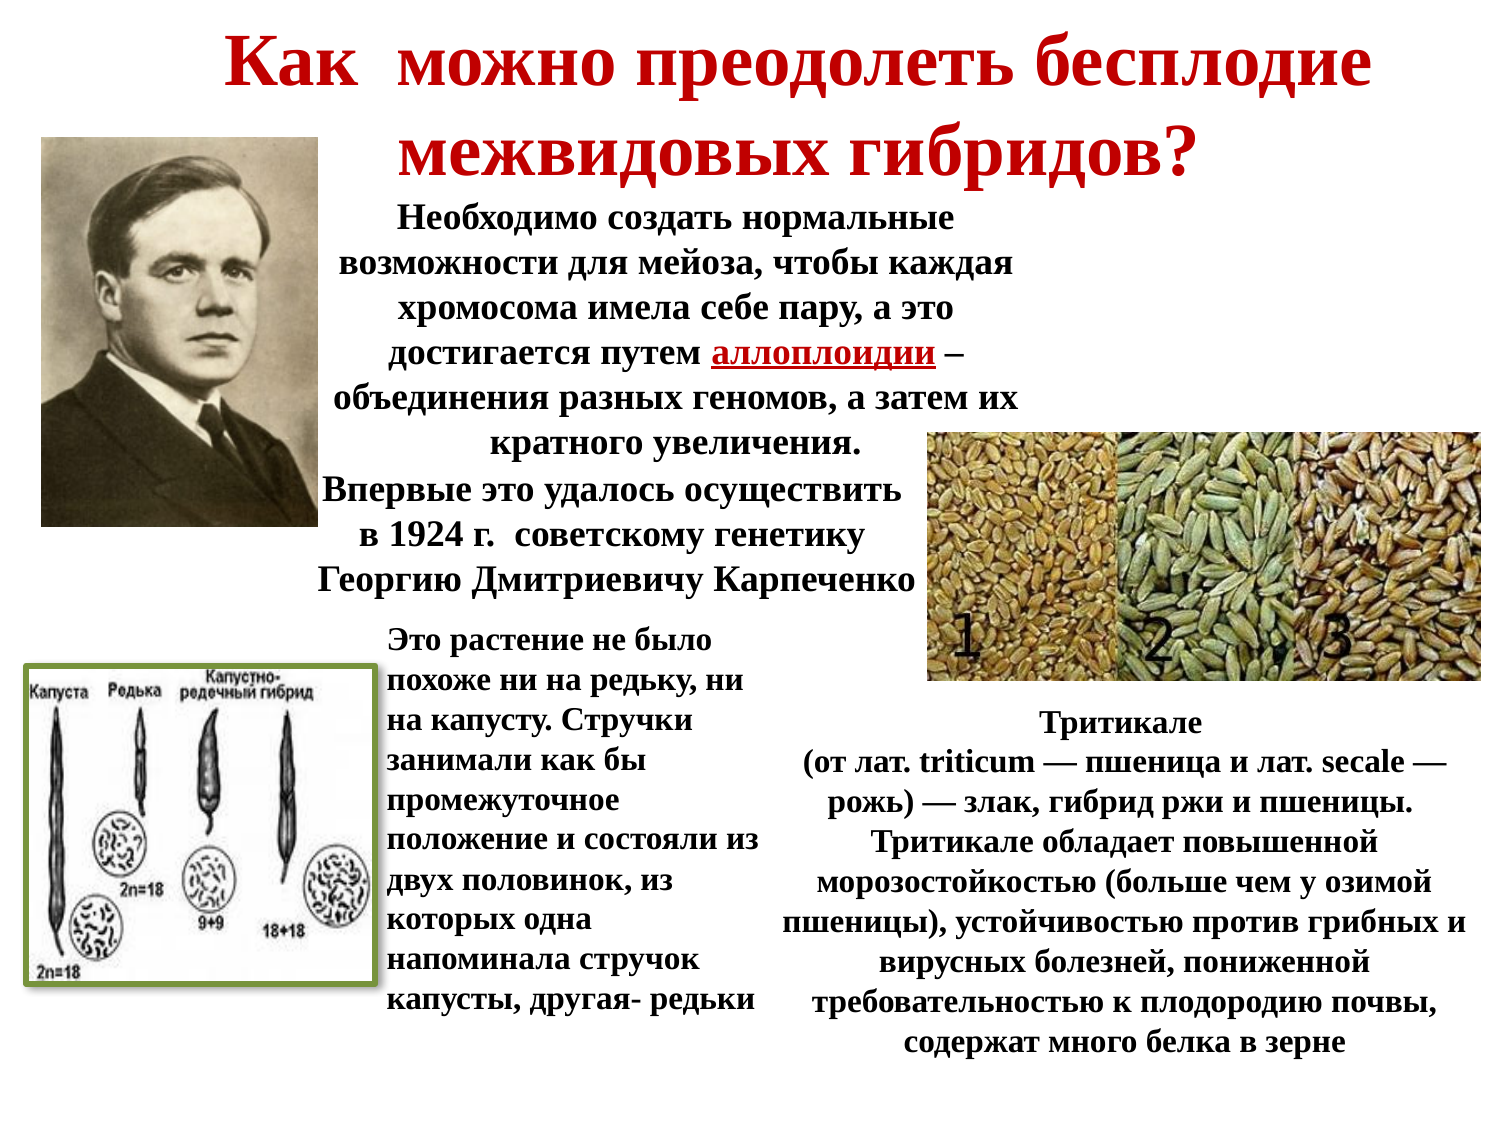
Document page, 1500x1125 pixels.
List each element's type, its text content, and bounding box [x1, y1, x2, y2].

picture [29, 668, 373, 981]
text_box Необходимо создать нормальные возможности для мейоза, чтобы каждая хромосома имела себе пару, а это достигается путем аллоплоидии – объединения разных геномов, а затем их кратного увеличения. [322, 184, 1052, 456]
picture [926, 432, 1482, 681]
title Как можно преодолеть бесплодие межвидовых гибридов? [123, 42, 1474, 159]
text_box Это растение не было похоже ни на редьку, ни на капусту. Стручки занимали как бы промежуточное положение и состояли из двух половинок, из которых одна напоминала стручок капусты, другая- редьки [371, 609, 798, 1024]
text_box Впервые это удалось осуществить в 1924 г. советскому генетику Георгию Дмитриевичу Карпеченко [242, 456, 921, 606]
text_box Тритикале (от лат. triticum — пшеница и лат. secale — рожь) — злак, гибрид ржи и пшеницы. Тритикале обладает повышенной морозостойкостью (больше чем у озимой пшеницы), устойчивостью против грибных и вирусных болезней, пониженной требовательностью к плодородию почвы, содержат много белка в зерне [749, 692, 1500, 1067]
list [40, 136, 318, 528]
